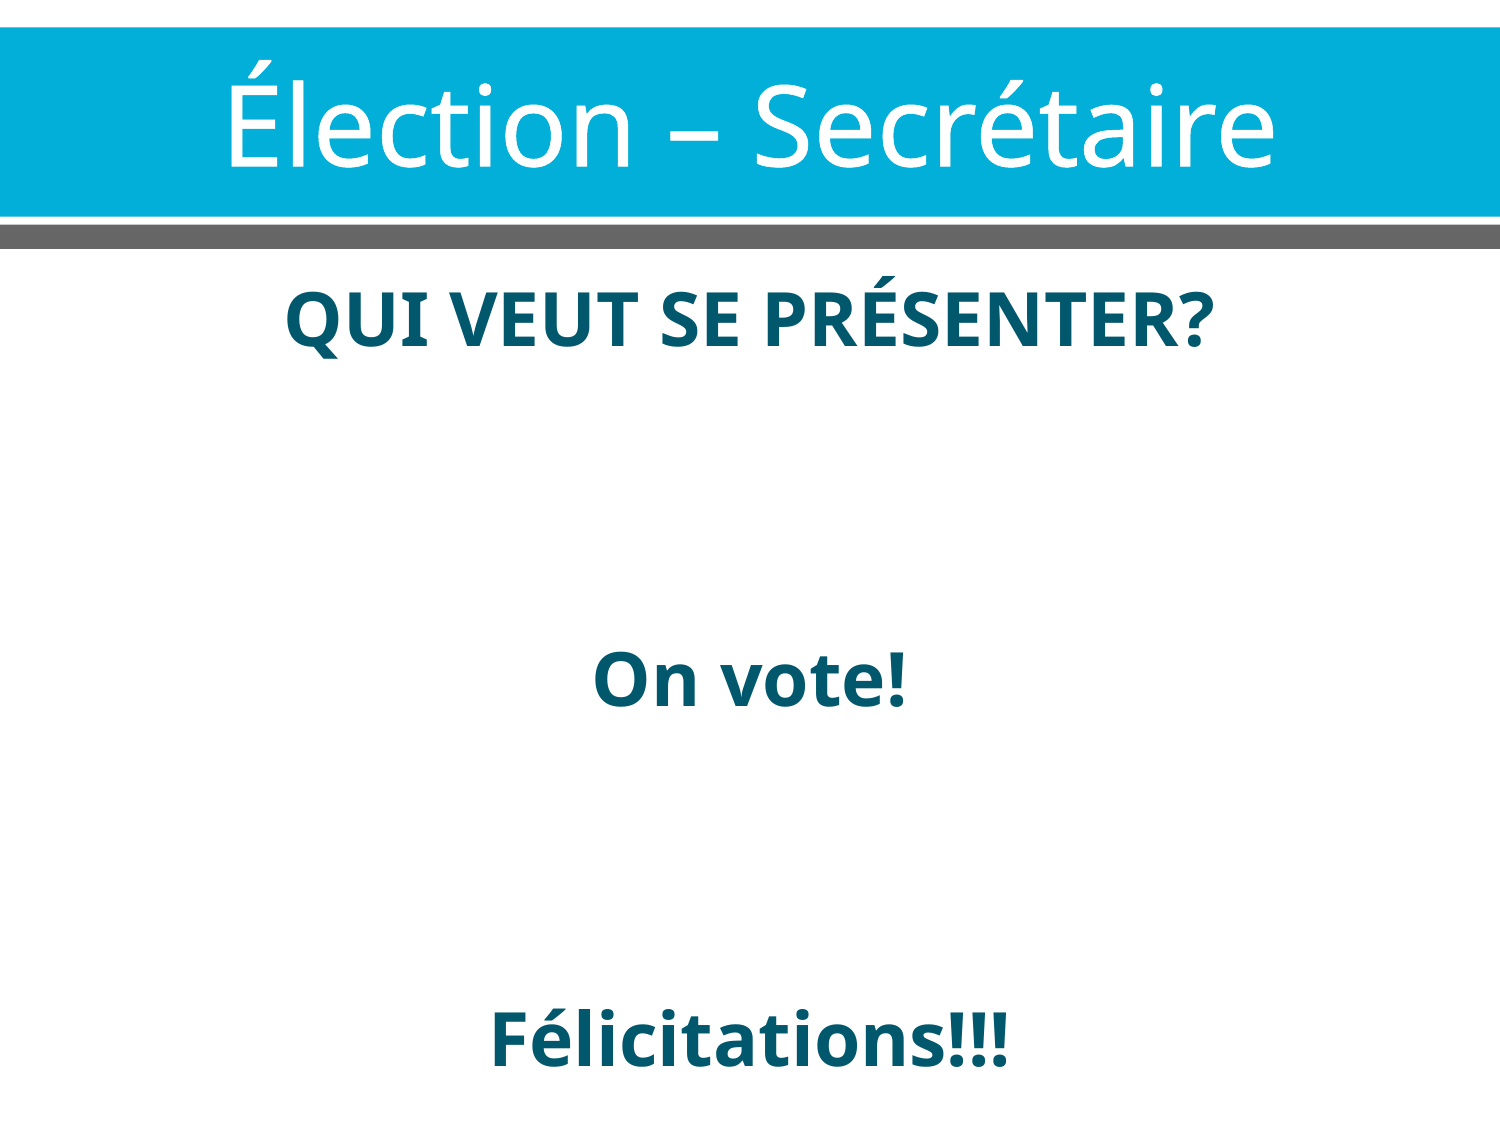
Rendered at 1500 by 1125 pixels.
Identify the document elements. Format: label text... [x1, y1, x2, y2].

text_box QUI VEUT SE PRÉSENTER? On vote! Félicitations!!! [0, 264, 1500, 1090]
title Élection – Secrétaire [0, 29, 1500, 213]
